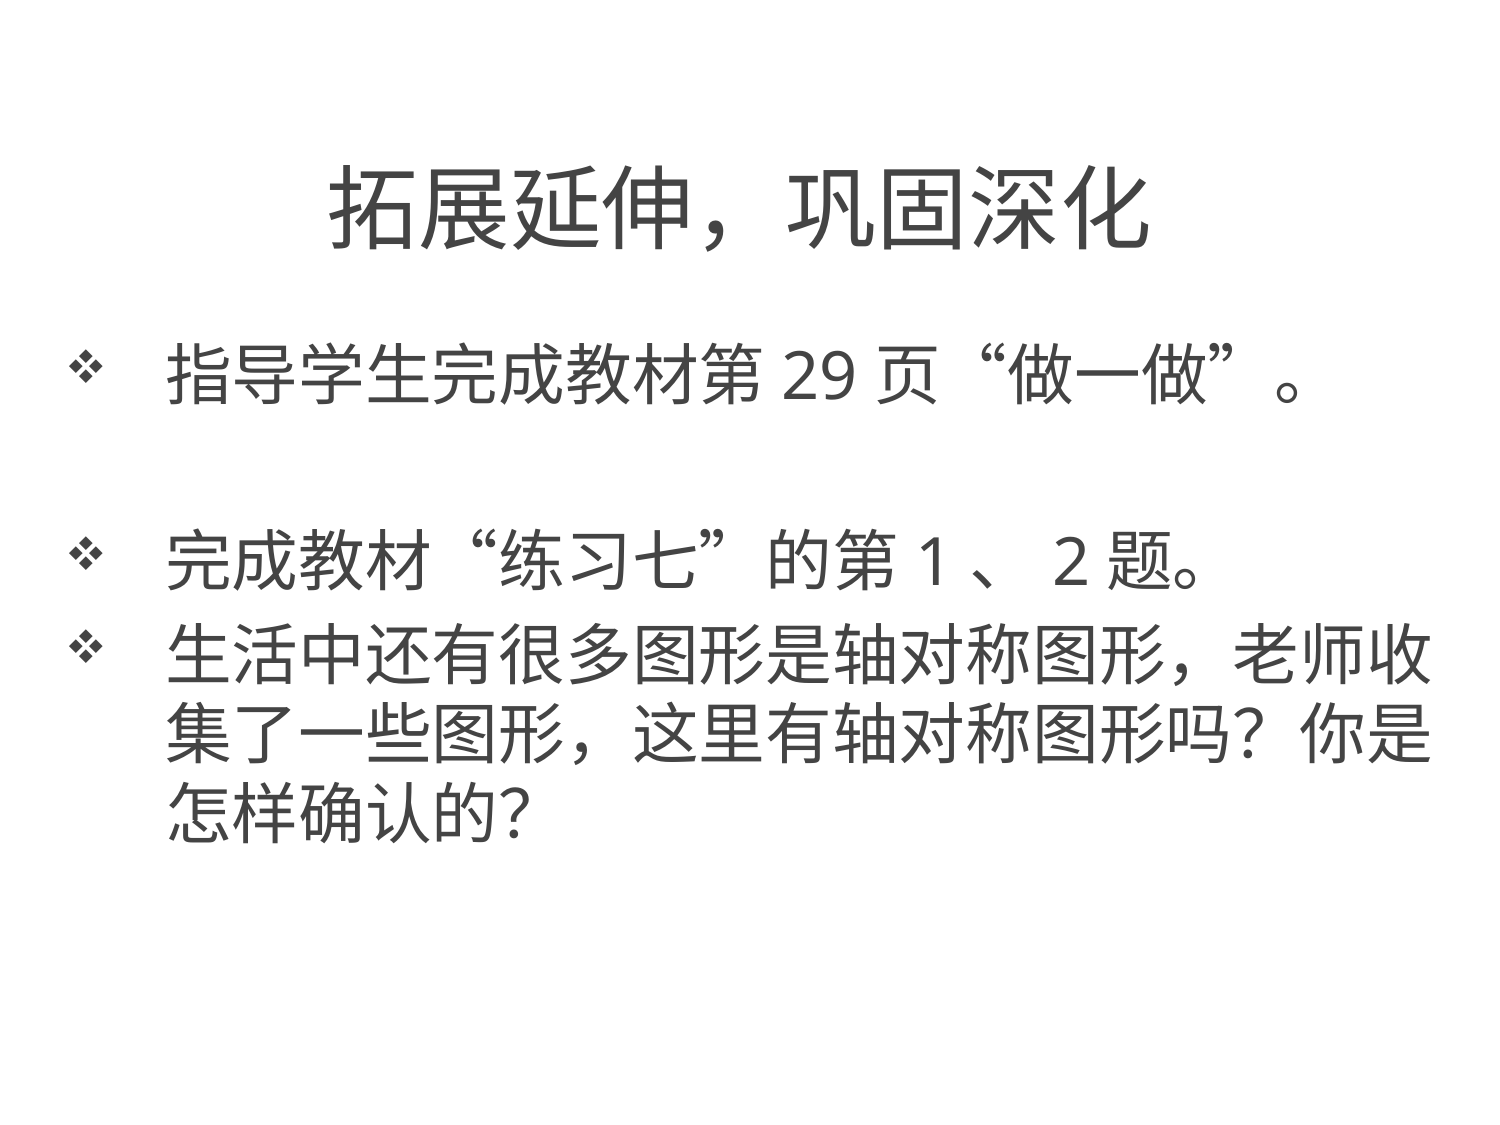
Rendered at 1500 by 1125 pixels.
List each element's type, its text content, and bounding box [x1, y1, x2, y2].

list 指导学生完成教材第29页“做一做”。 完成教材“练习七”的第1、2题。 生活中还有很多图形是轴对称图形，老师收集了一些图形，这里有轴对称图形吗？你是怎样确认的？ [49, 324, 1452, 963]
title 拓展延伸，巩固深化 [49, 112, 1451, 301]
